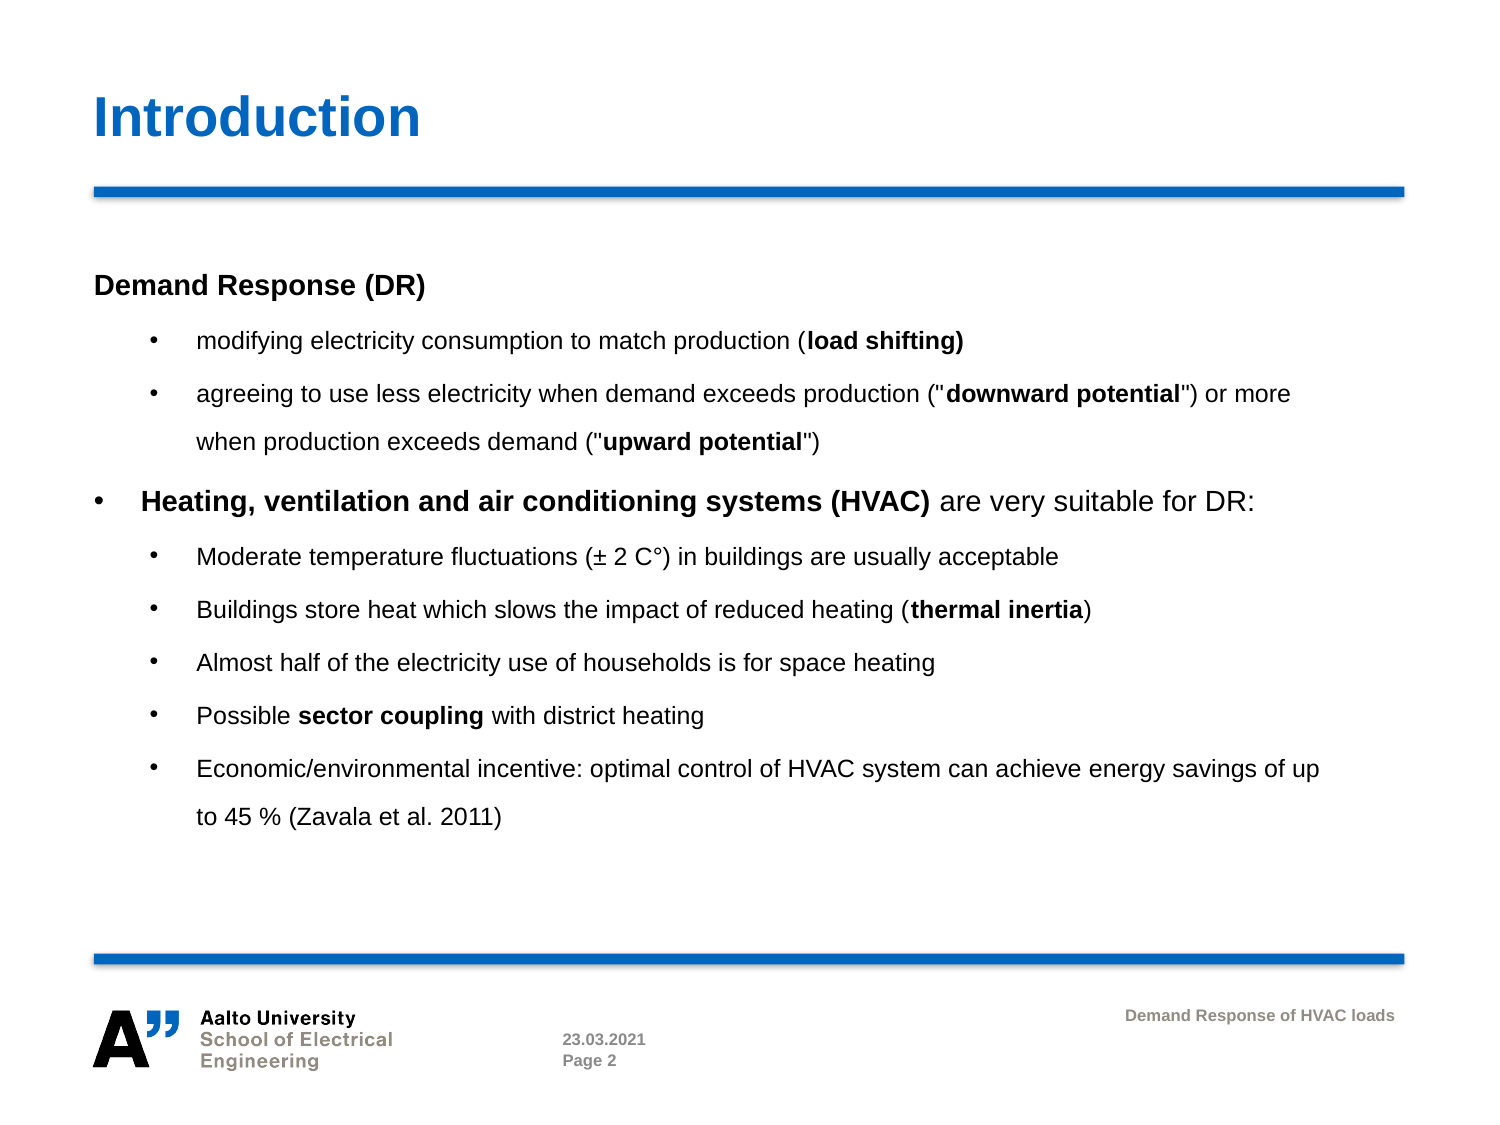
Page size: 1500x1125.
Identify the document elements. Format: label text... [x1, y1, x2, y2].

list Demand Response of HVAC loads [1125, 1008, 1405, 1071]
slide_number Page 2 [562, 1050, 816, 1071]
title Introduction [93, 80, 1369, 228]
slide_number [562, 1029, 816, 1050]
list Demand Response (DR) modifying electricity consumption to match production (load shifting) agreeing to use less electricity when demand exceeds production ("downward potential") or more when production exceeds demand ("upward potential") Heating, ventilation and air conditioning systems (HVAC) are very suitable for DR: Moderate temperature fluctuations (± 2 C°) in buildings are usually acceptable Buildings store heat which slows the impact of reduced heating (thermal inertia) Almost half of the electricity use of households is for space heating Possible sector coupling with district heating Economic/environmental incentive: optimal control of HVAC system can achieve energy savings of up to 45 % (Zavala et al. 2011) [93, 245, 1334, 925]
picture [35, 953, 449, 1125]
